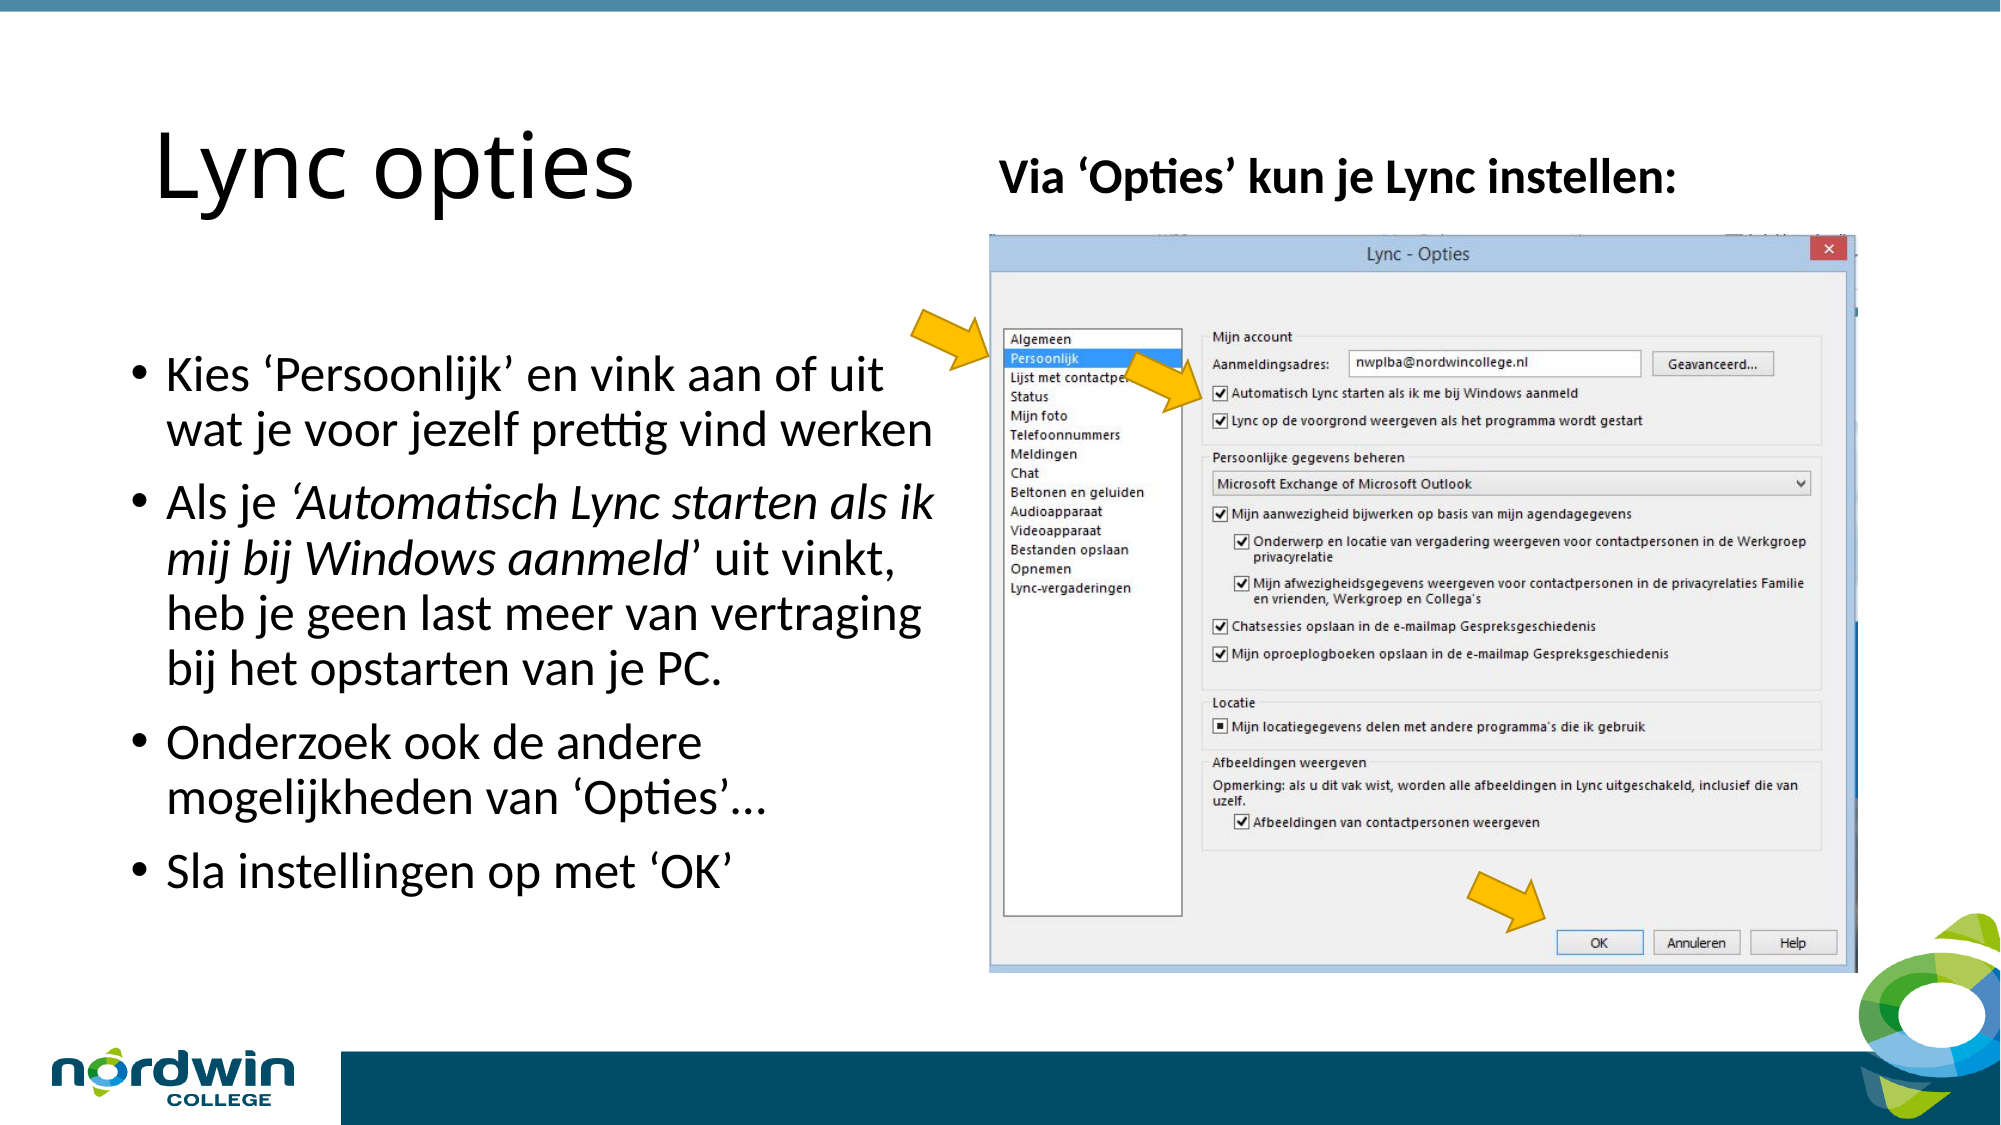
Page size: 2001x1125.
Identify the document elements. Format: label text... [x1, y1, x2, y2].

text_box [909, 308, 989, 372]
picture [1862, 1068, 1948, 1118]
list Kies ‘Persoonlijk’ en vink aan of uit wat je voor jezelf prettig vind werken Als je ‘Automatisch Lync starten als ik mij bij Windows aanmeld’ uit vinkt, heb je geen last meer van vertraging bij het opstarten van je PC. Onderzoek ook de andere mogelijkheden van ‘Opties’… Sla instellingen op met ‘OK’ [115, 339, 962, 944]
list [989, 234, 1858, 973]
title Lync opties [137, 59, 1863, 278]
picture [0, 0, 2001, 1125]
list Via ‘Opties’ kun je Lync instellen: [983, 124, 1830, 212]
